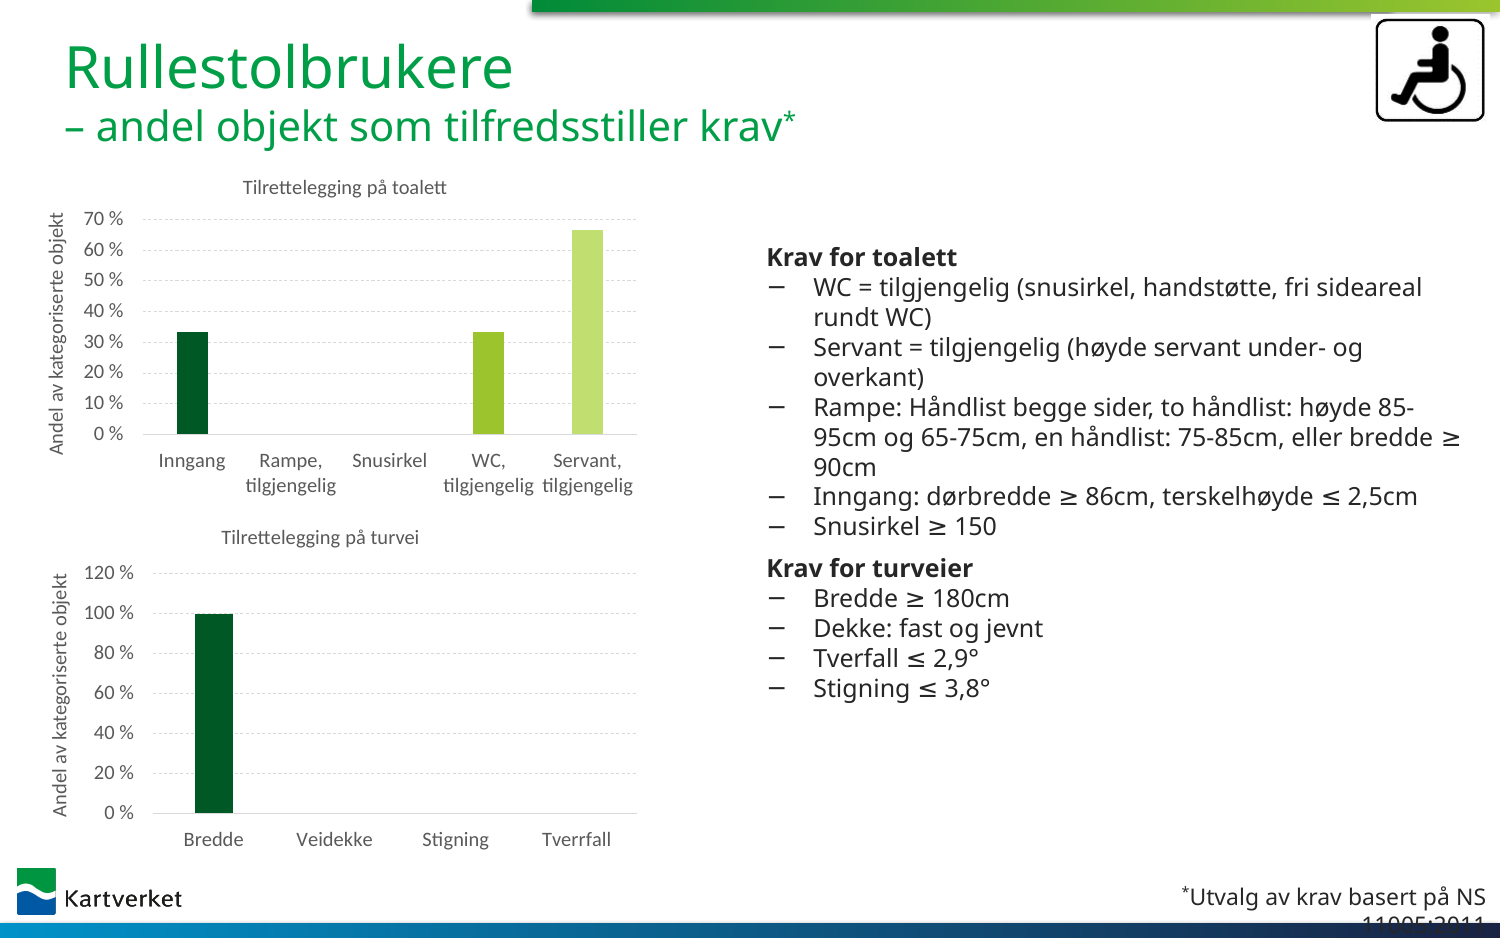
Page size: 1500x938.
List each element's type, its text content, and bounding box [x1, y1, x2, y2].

picture [41, 520, 650, 859]
picture [1371, 13, 1491, 127]
text_box *Utvalg av krav basert på NS 11005:2011 [1068, 873, 1500, 938]
text_box Krav for toalett WC = tilgjengelig (snusirkel, handstøtte, fri sideareal rundt WC) Servant = tilgjengelig (høyde servant under- og overkant) Rampe: Håndlist begge sider, to håndlist: høyde 85-95cm og 65-75cm, en håndlist: 75-85cm, eller bredde ≥ 90cm Inngang: dørbredde ≥ 86cm, terskelhøyde ≤ 2,5cm Snusirkel ≥ 150 [751, 234, 1483, 545]
text_box Rullestolbrukere – andel objekt som tilfredsstiller krav* [49, 14, 1431, 158]
text_box Krav for turveier Bredde ≥ 180cm Dekke: fast og jevnt Tverfall ≤ 2,9° Stigning ≤ 3,8° [751, 545, 1483, 710]
picture [41, 166, 650, 505]
